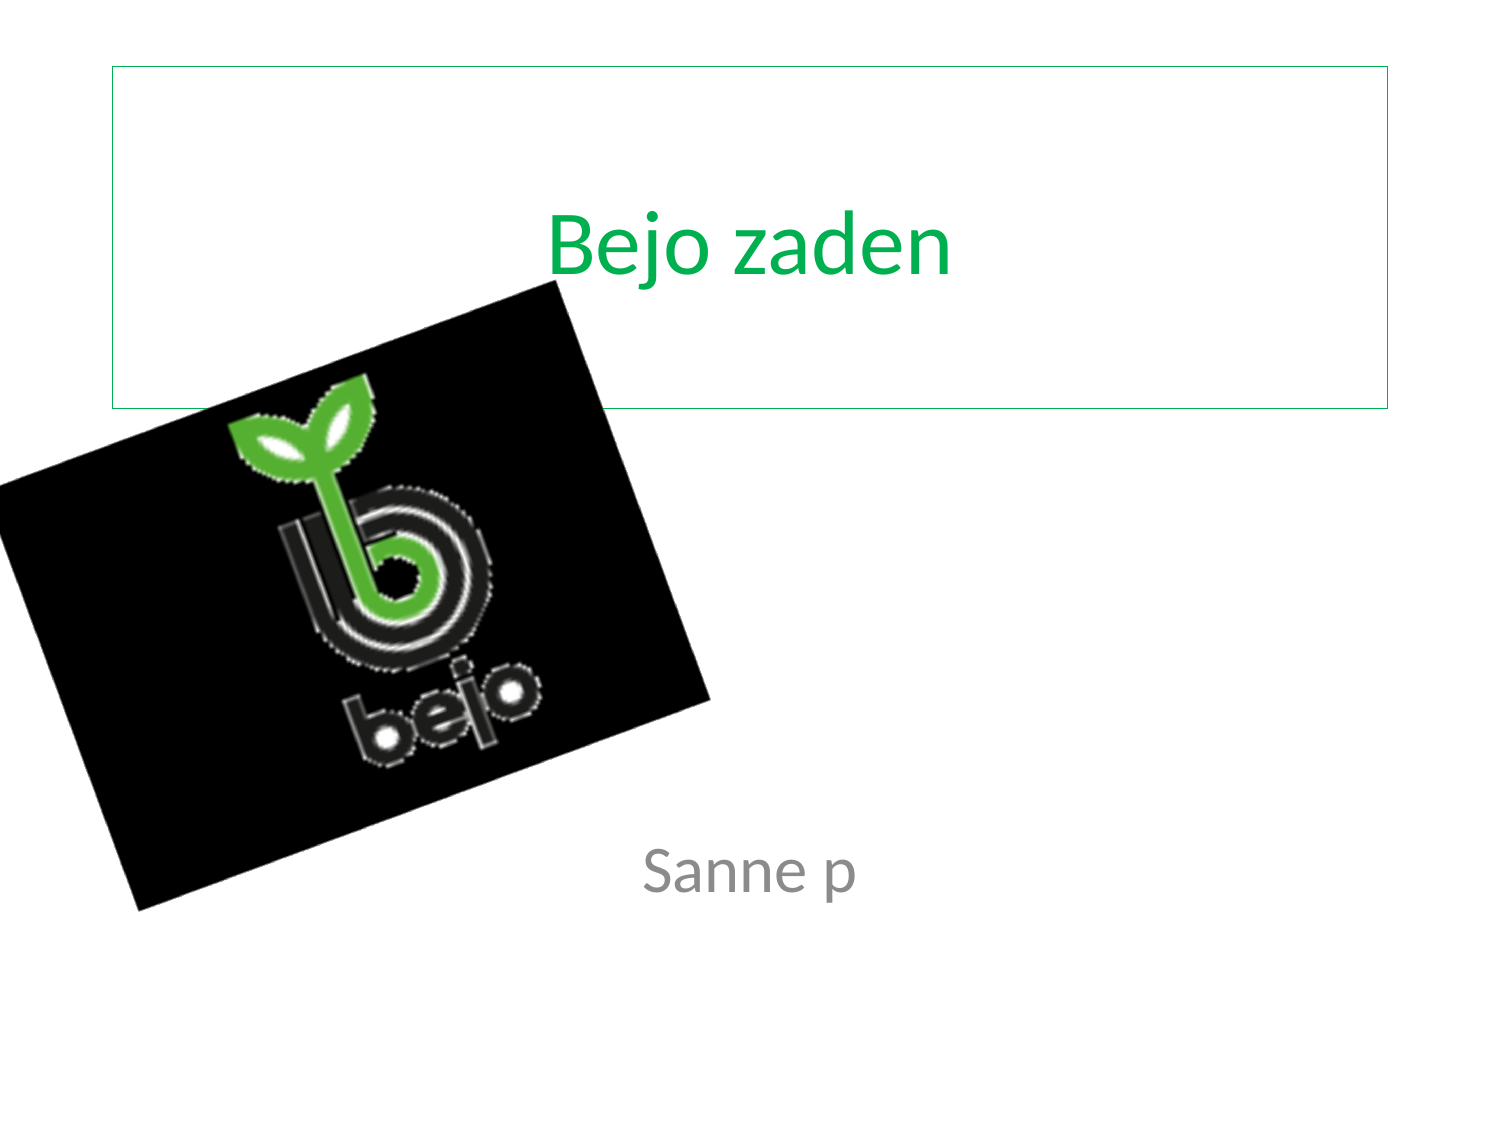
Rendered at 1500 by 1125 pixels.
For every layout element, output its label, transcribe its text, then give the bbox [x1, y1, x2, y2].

title Bejo zaden [112, 66, 1388, 409]
picture [0, 281, 709, 910]
subtitle Sanne p [225, 444, 1275, 1012]
